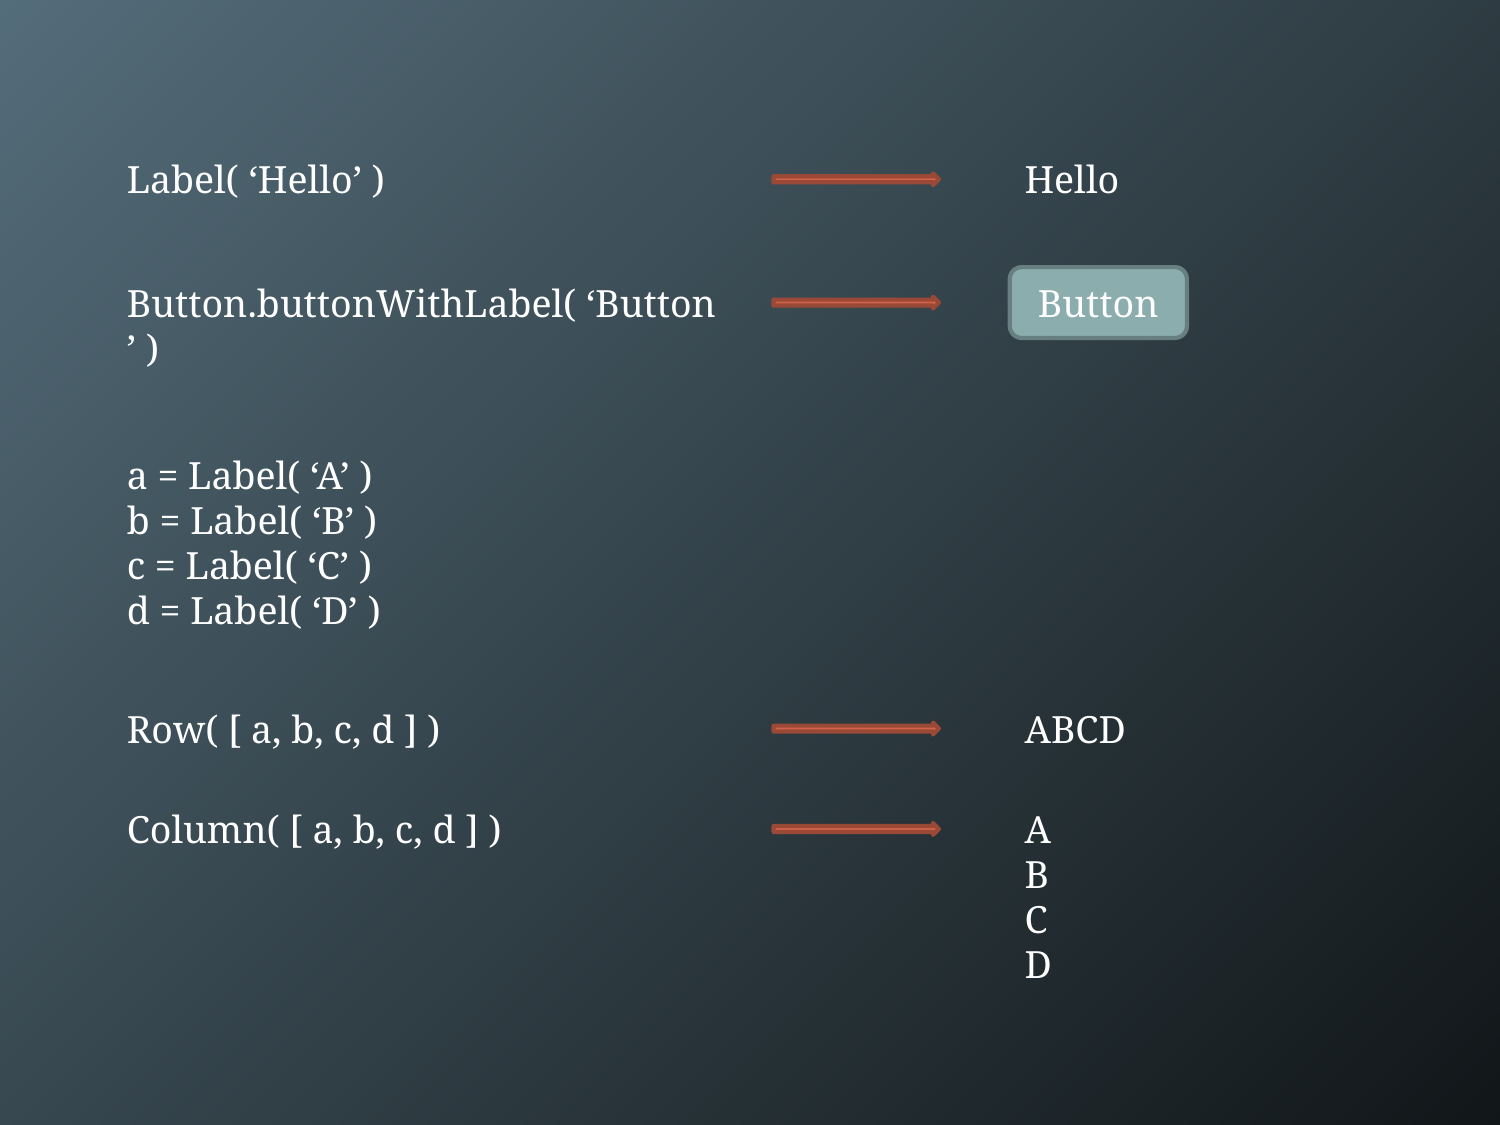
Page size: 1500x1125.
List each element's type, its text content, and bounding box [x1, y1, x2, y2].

text_box Column( [ a, b, c, d ] ) [112, 798, 668, 859]
text_box Hello [1009, 148, 1187, 209]
text_box [771, 821, 942, 837]
text_box Button.buttonWithLabel( ‘Button’ ) [112, 272, 739, 378]
text_box Row( [ a, b, c, d ] ) [112, 698, 668, 758]
text_box Label( ‘Hello’ ) [112, 148, 739, 209]
text_box A B C D [1009, 798, 1223, 994]
text_box ABCD [1009, 698, 1223, 758]
text_box a = Label( ‘A’ ) b = Label( ‘B’ ) c = Label( ‘C’ ) d = Label( ‘D’ ) [112, 444, 739, 640]
text_box [771, 720, 942, 737]
text_box [771, 171, 942, 188]
text_box Button [1007, 265, 1190, 341]
text_box [771, 294, 942, 311]
